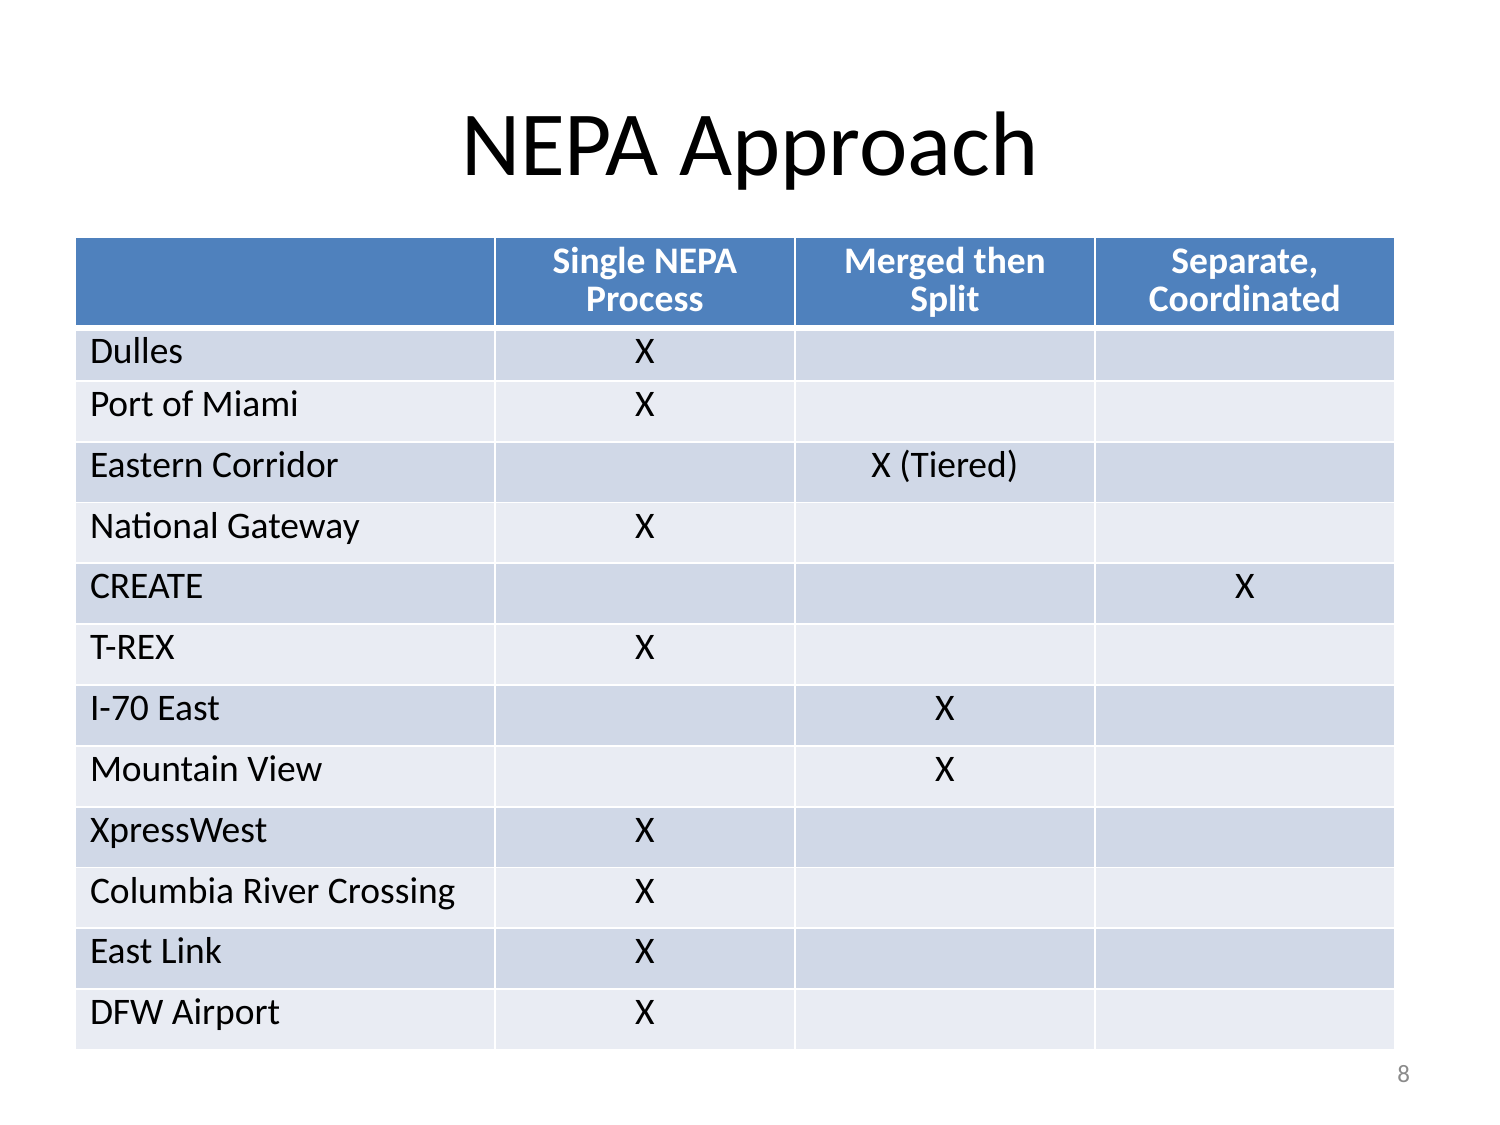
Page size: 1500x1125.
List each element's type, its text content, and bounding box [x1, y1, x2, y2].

table_header Separate, Coordinated [1096, 238, 1394, 325]
table_cell [1096, 503, 1394, 562]
table_cell Mountain View [76, 747, 494, 806]
table_cell X [496, 382, 794, 441]
table_cell National Gateway [76, 503, 494, 562]
table_cell [796, 868, 1094, 927]
table_cell [1096, 808, 1394, 867]
table_cell [496, 443, 794, 502]
table_cell [1096, 990, 1394, 1049]
table_cell [1096, 443, 1394, 502]
table_cell [796, 625, 1094, 684]
table_cell T-REX [76, 625, 494, 684]
table_cell [1096, 625, 1394, 684]
table_cell X [796, 747, 1094, 806]
table_cell X [496, 990, 794, 1049]
table_cell X [496, 868, 794, 927]
table_cell X [496, 929, 794, 988]
table_cell X [496, 625, 794, 684]
table_header Merged then Split [796, 238, 1094, 325]
table_cell CREATE [76, 564, 494, 623]
table_cell Eastern Corridor [76, 443, 494, 502]
table_header Single NEPA Process [496, 238, 794, 325]
table_cell [1096, 382, 1394, 441]
table_header [76, 238, 494, 325]
table_cell [796, 382, 1094, 441]
table_cell [496, 564, 794, 623]
table_cell [1096, 686, 1394, 745]
table_cell I-70 East [76, 686, 494, 745]
slide_number 8 [1074, 1042, 1425, 1103]
table_cell [796, 503, 1094, 562]
table_cell [796, 564, 1094, 623]
table_cell [1096, 747, 1394, 806]
table_cell [796, 808, 1094, 867]
table_cell X [496, 331, 794, 380]
table_cell [796, 929, 1094, 988]
table_cell X [496, 808, 794, 867]
table_cell [796, 990, 1094, 1049]
table_cell [796, 331, 1094, 380]
table_cell [496, 686, 794, 745]
table_cell X [496, 503, 794, 562]
table_cell East Link [76, 929, 494, 988]
table_cell Columbia River Crossing [76, 868, 494, 927]
table_cell XpressWest [76, 808, 494, 867]
table_cell [496, 747, 794, 806]
table_cell X [1096, 564, 1394, 623]
table_cell DFW Airport [76, 990, 494, 1049]
table_cell [1096, 331, 1394, 380]
table_cell [1096, 868, 1394, 927]
table_cell Dulles [76, 331, 494, 380]
table_cell X (Tiered) [796, 443, 1094, 502]
table_cell X [796, 686, 1094, 745]
table_cell [1096, 929, 1394, 988]
title NEPA Approach [75, 45, 1425, 233]
table_cell Port of Miami [76, 382, 494, 441]
